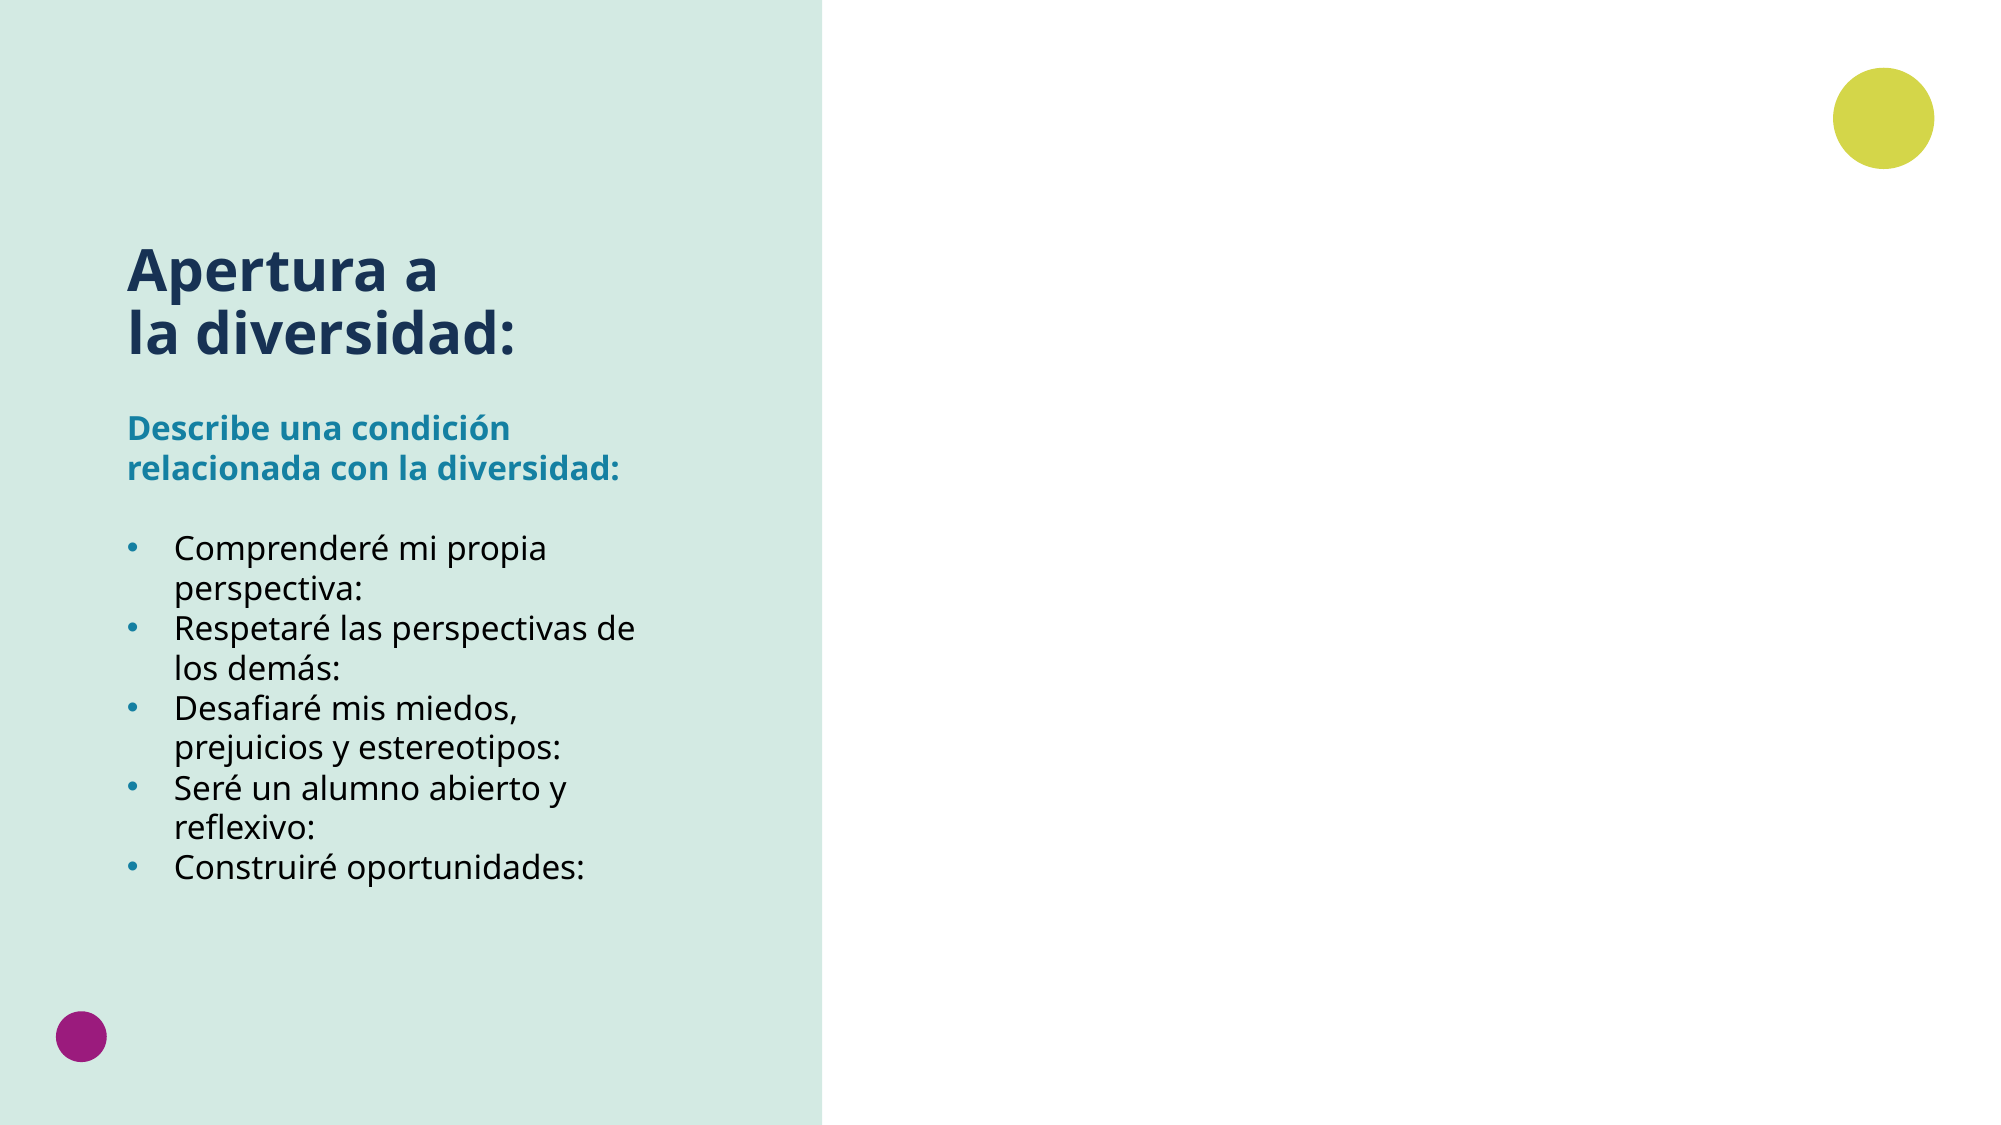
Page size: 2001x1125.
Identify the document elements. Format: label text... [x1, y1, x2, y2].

title Apertura a la diversidad: [112, 200, 677, 375]
text_box Describe una condición relacionada con la diversidad: Comprenderé mi propia perspectiva: Respetaré las perspectivas de los demás: Desafiaré mis miedos, prejuicios y estereotipos: Seré un alumno abierto y reflexivo: Construiré oportunidades: [112, 399, 677, 894]
